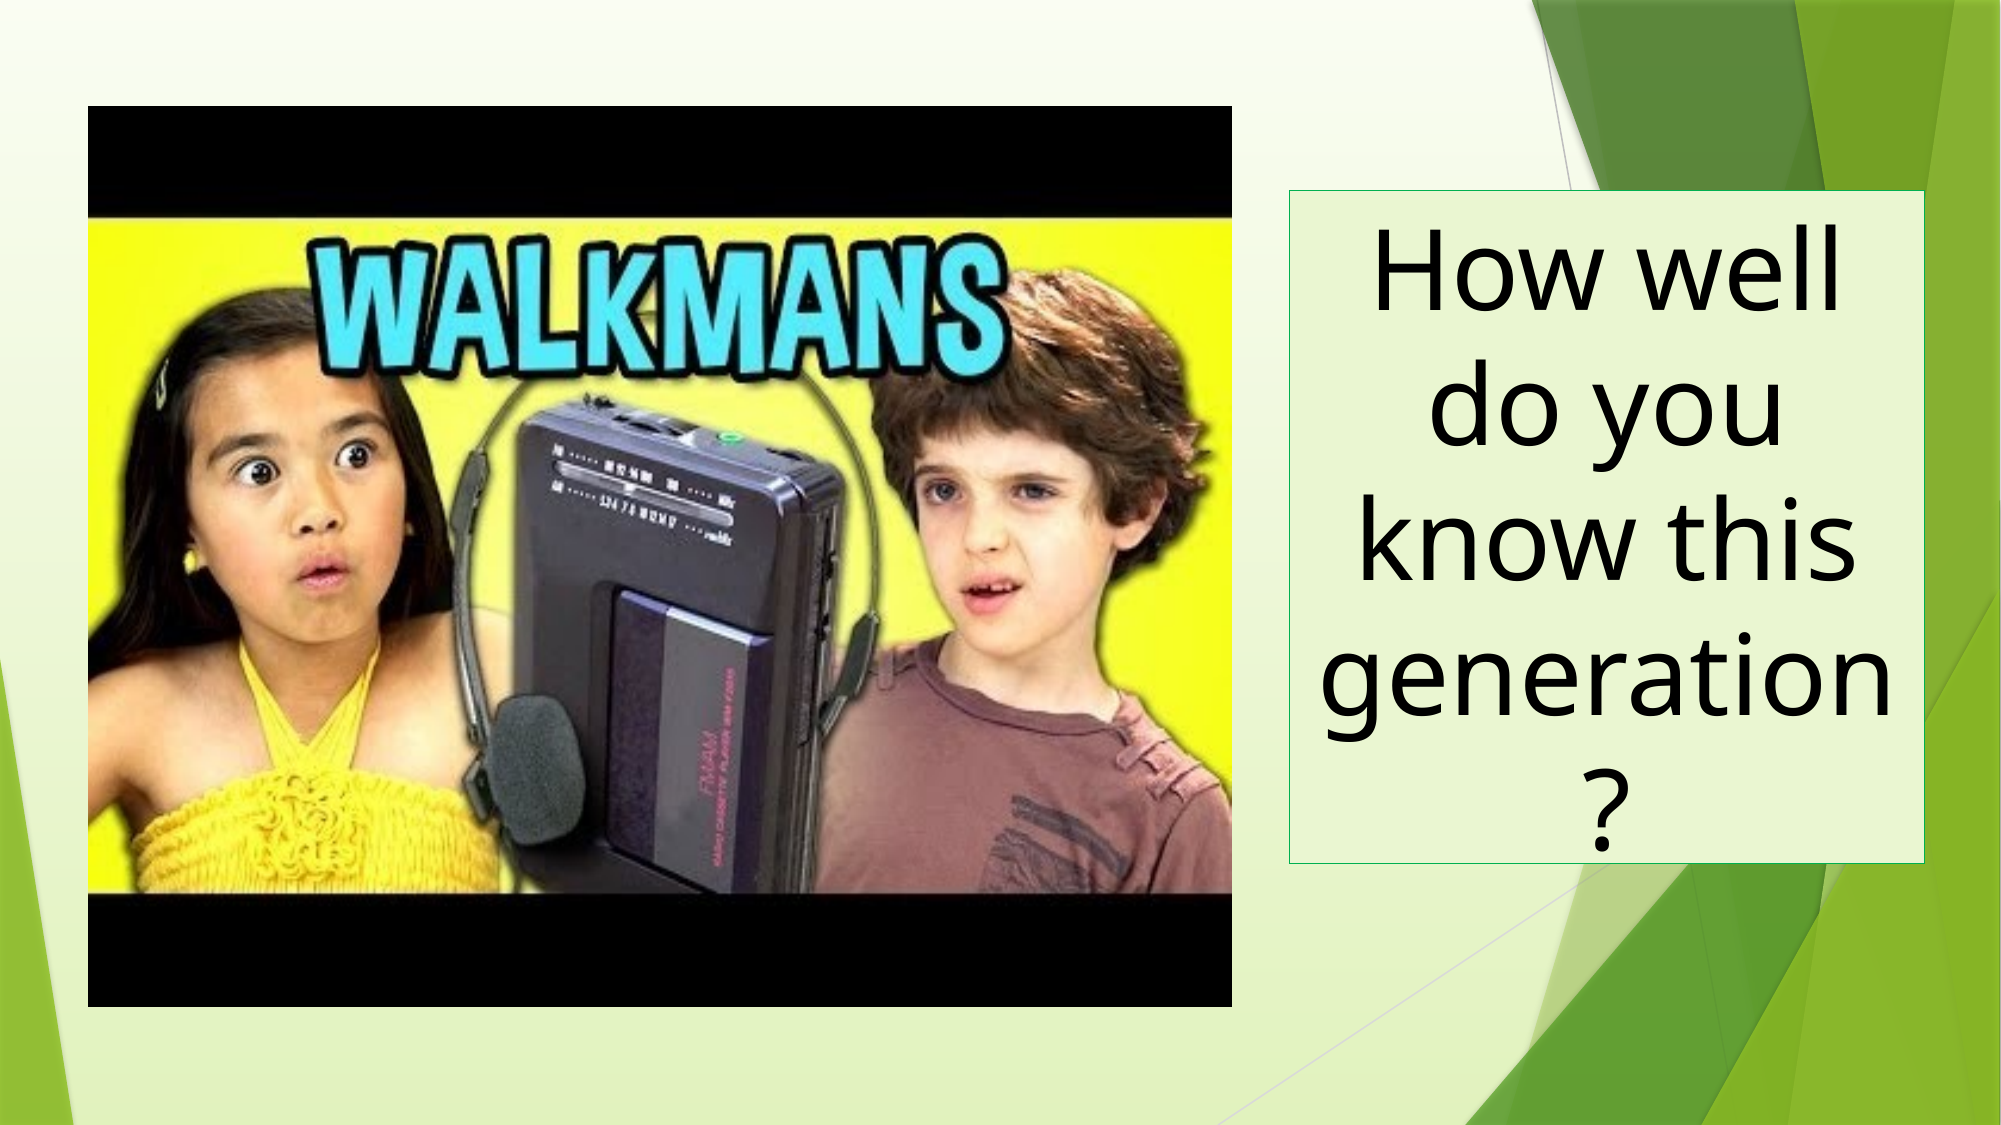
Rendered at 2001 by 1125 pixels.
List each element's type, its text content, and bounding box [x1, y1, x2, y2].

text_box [86, 105, 1233, 1009]
text_box How well do you know this generation? [1289, 190, 1925, 864]
